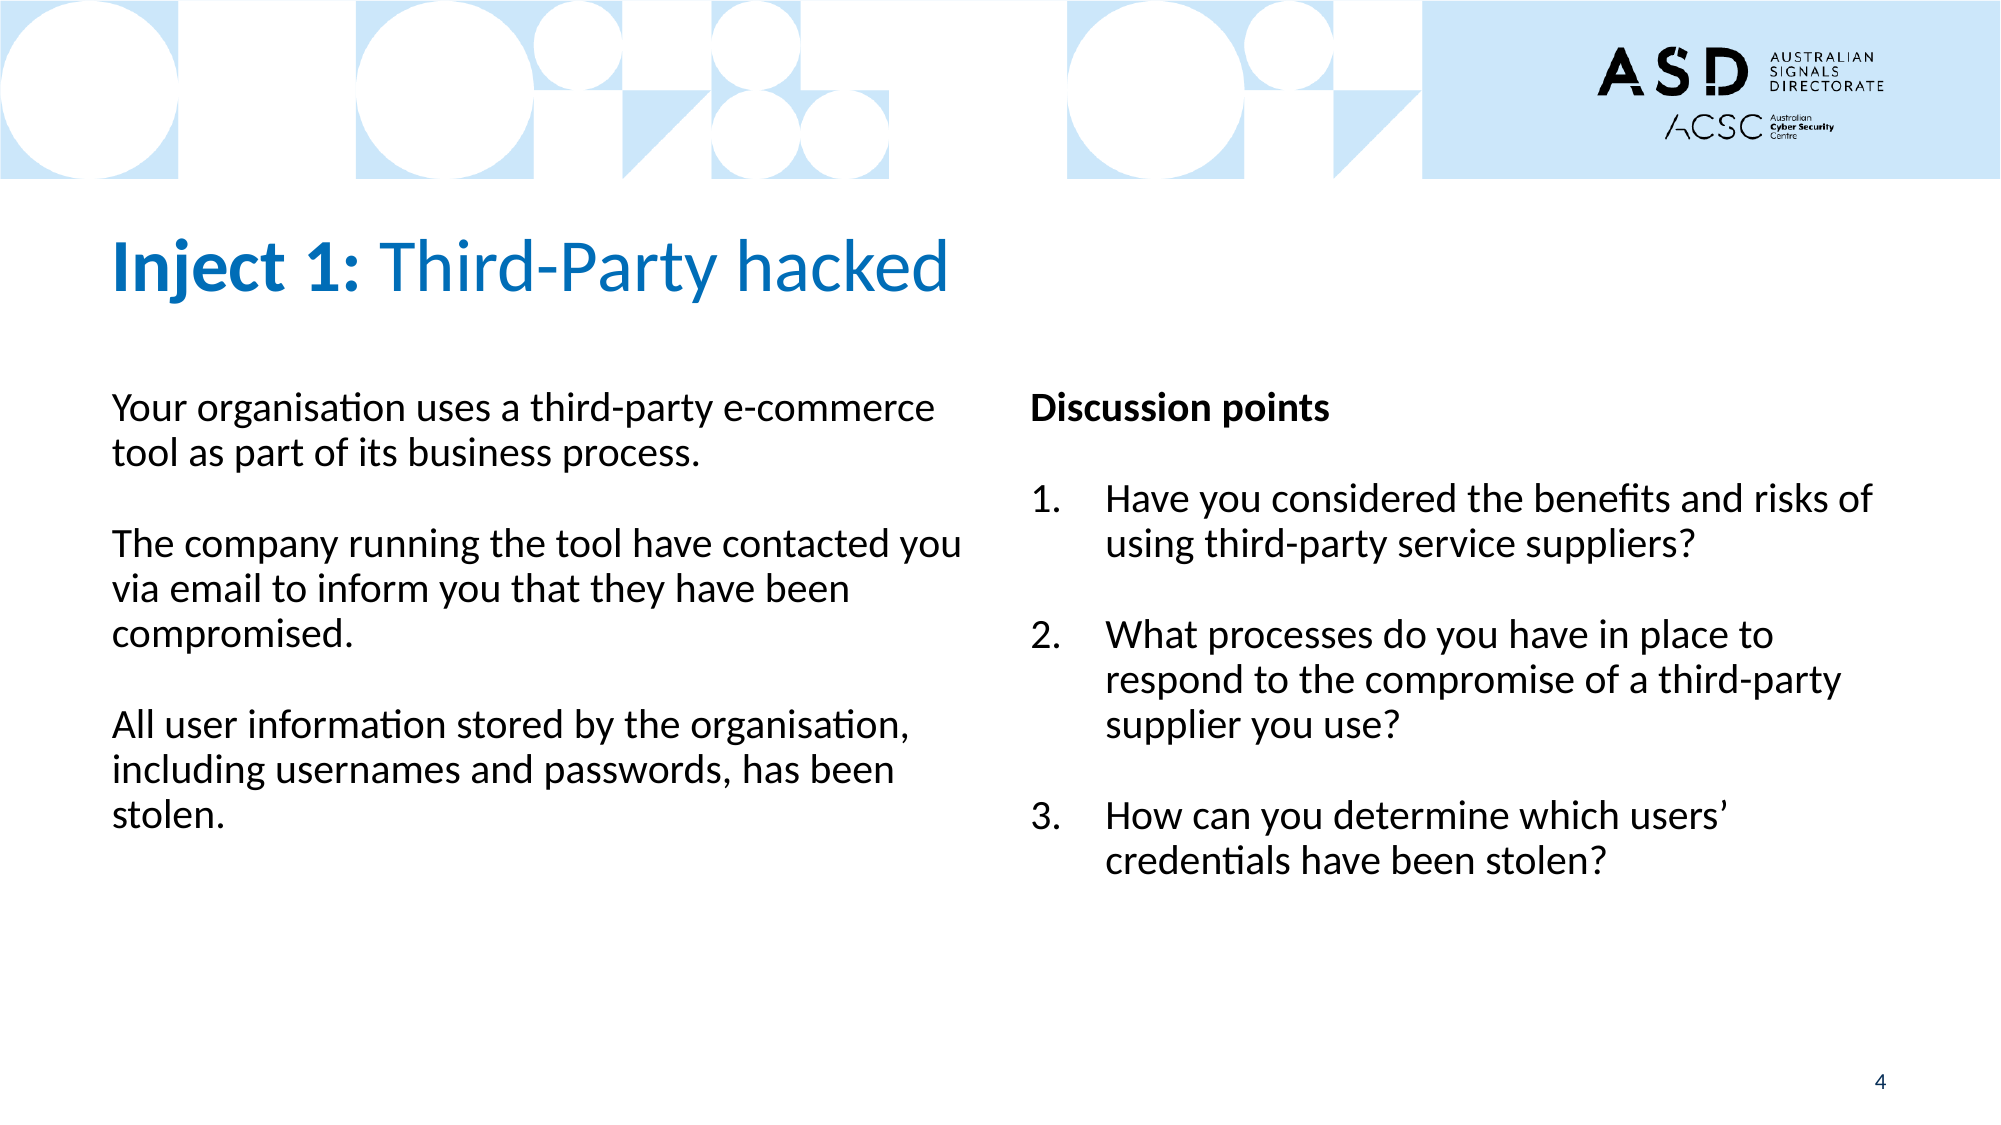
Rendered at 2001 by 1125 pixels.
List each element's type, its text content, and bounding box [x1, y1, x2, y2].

list Your organisation uses a third-party e-commerce tool as part of its business process. The company running the tool have contacted you via email to inform you that they have been compromised. All user information stored by the organisation, including usernames and passwords, has been stolen. [96, 378, 983, 1007]
picture [0, 0, 2001, 179]
slide_number 4 [1799, 1050, 1902, 1111]
list Discussion points Have you considered the benefits and risks of using third-party service suppliers? What processes do you have in place to respond to the compromise of a third-party supplier you use? How can you determine which users’ credentials have been stolen? [1015, 378, 1902, 1007]
title Inject 1: Third-Party hacked [96, 207, 1902, 328]
